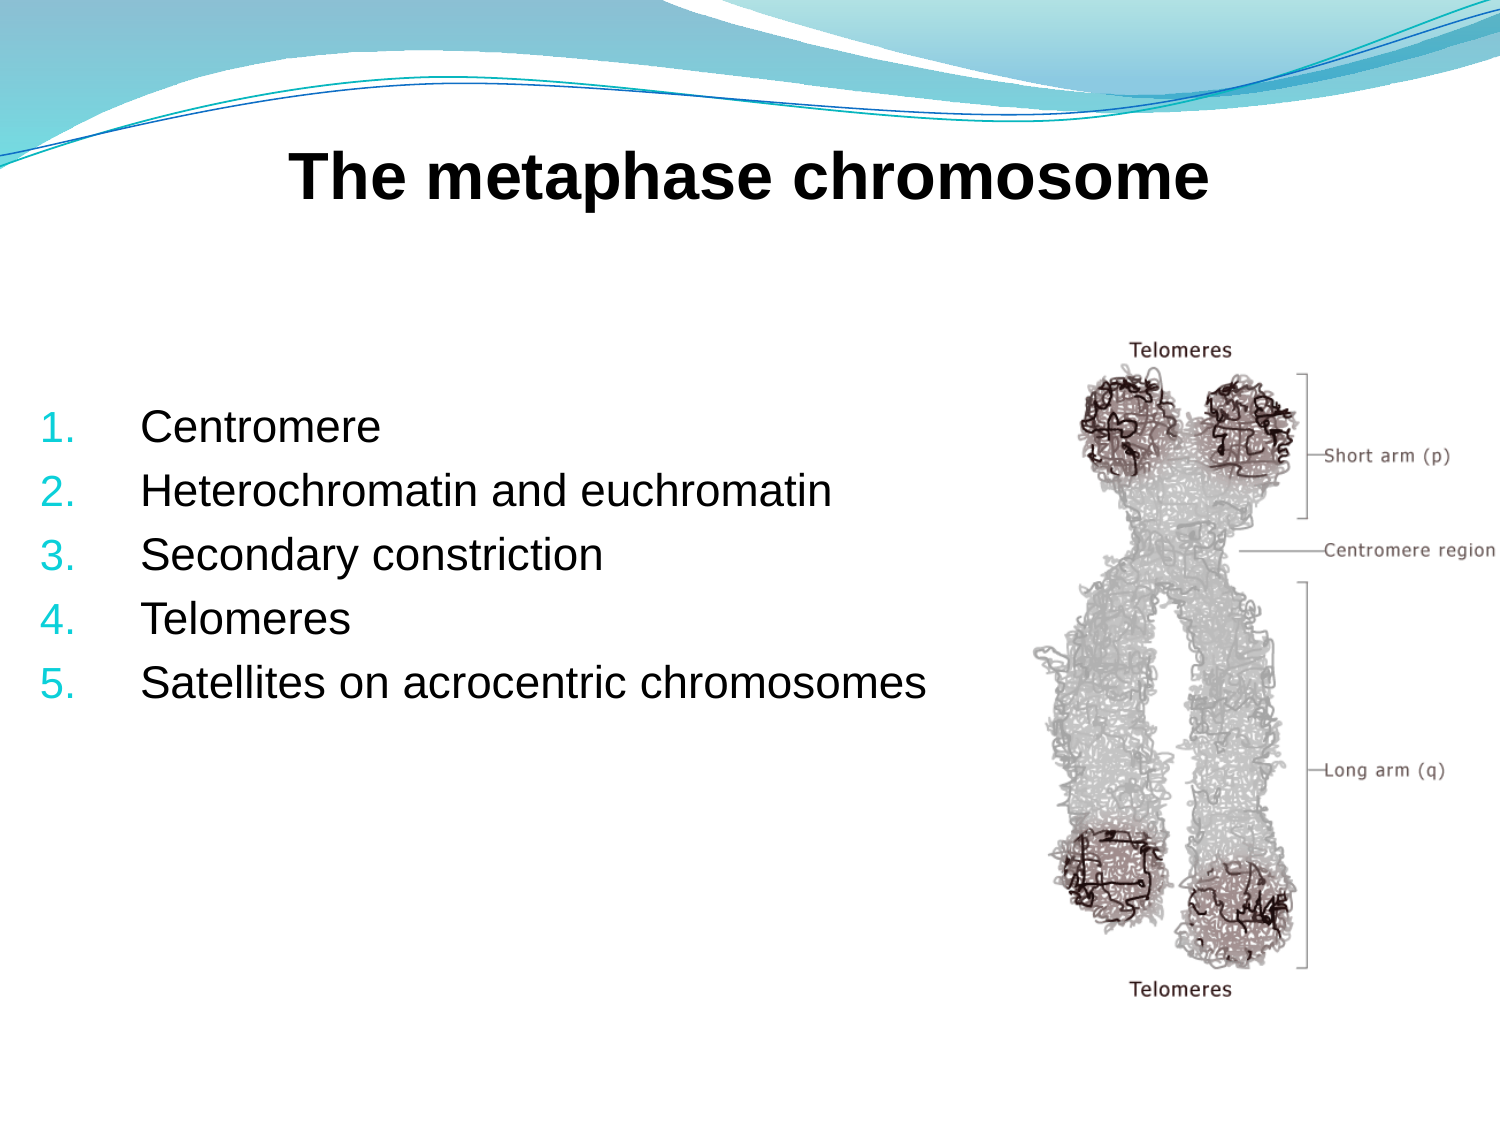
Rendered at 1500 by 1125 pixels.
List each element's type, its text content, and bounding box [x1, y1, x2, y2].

title The metaphase chromosome [75, 50, 1425, 213]
list Centromere Heterochromatin and euchromatin Secondary constriction Telomeres Satellites on acrocentric chromosomes [24, 324, 1313, 1069]
picture [1031, 337, 1500, 1005]
